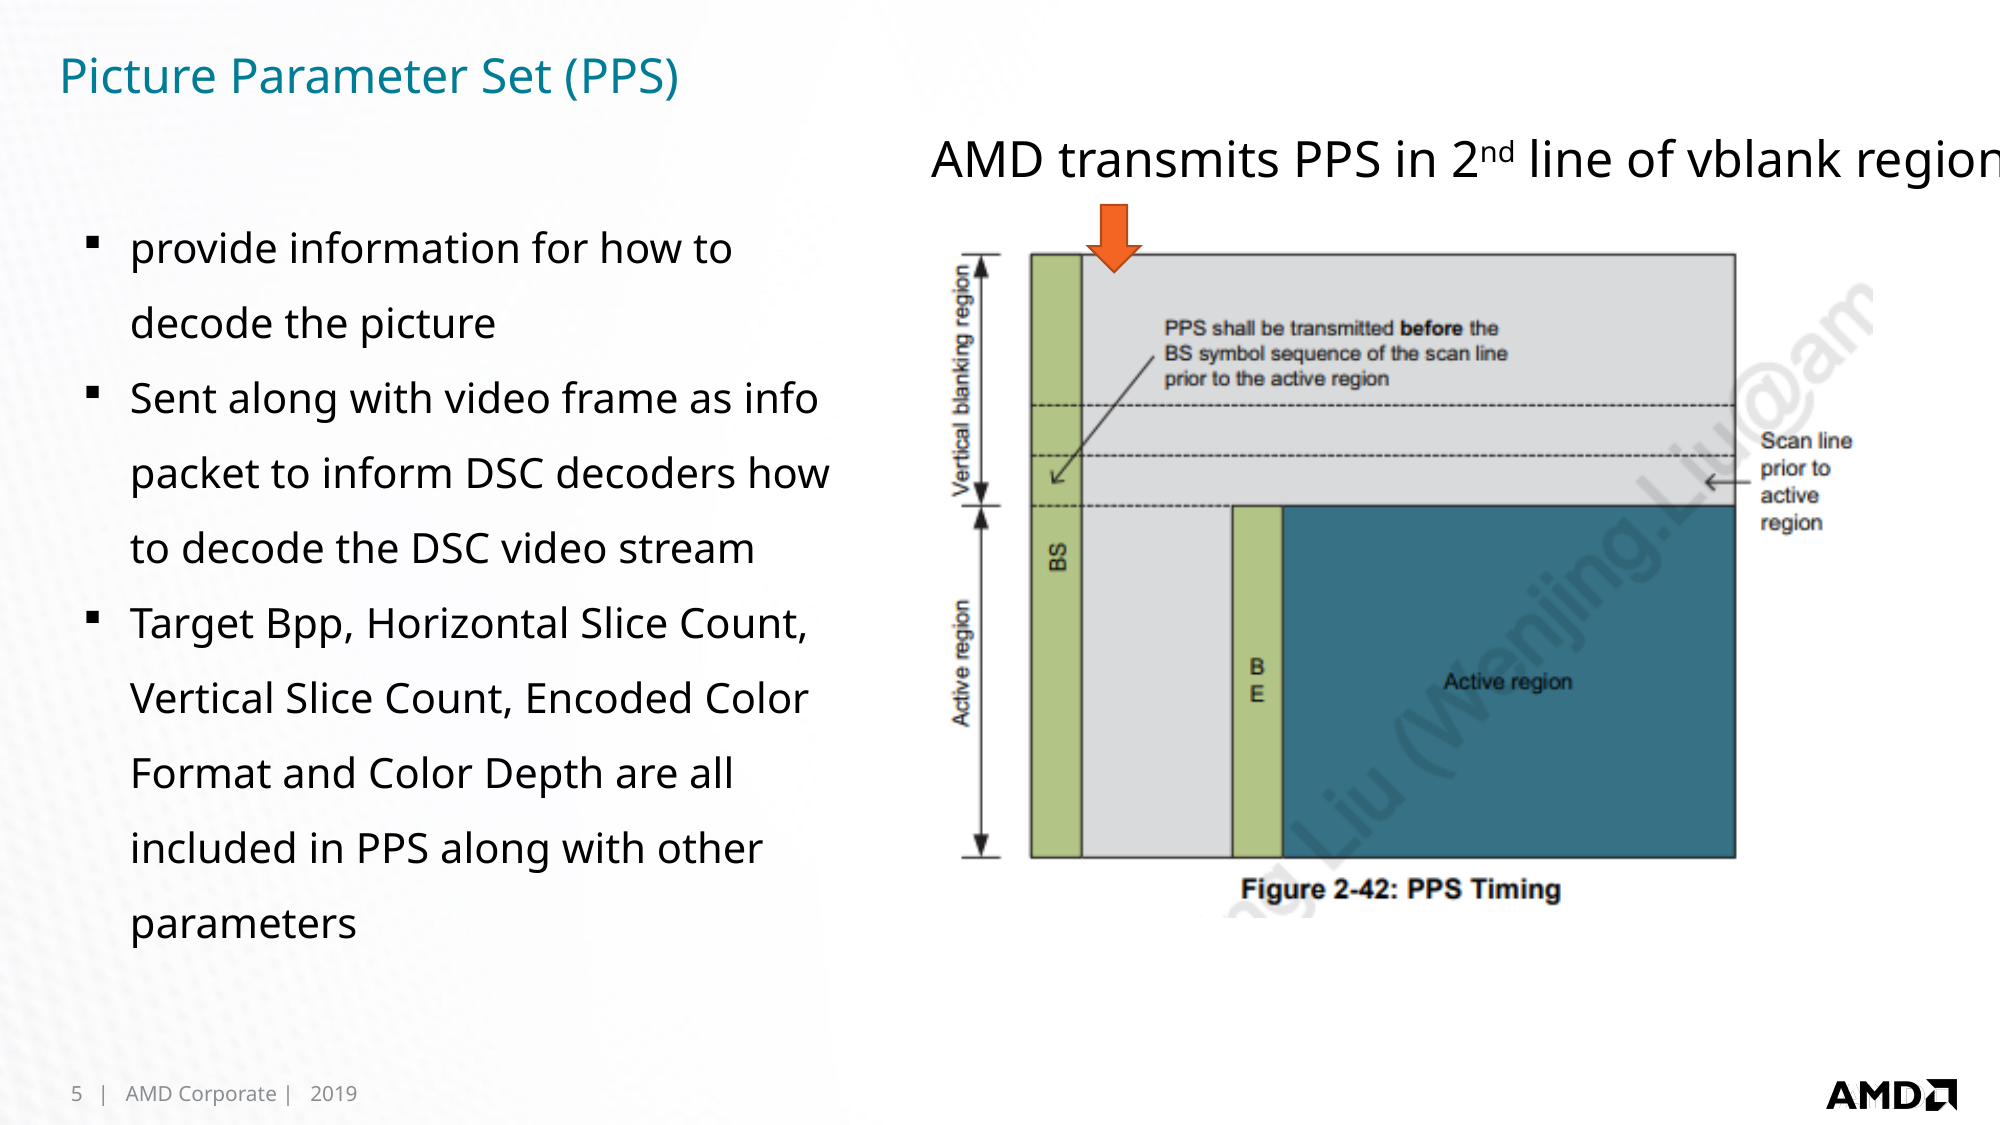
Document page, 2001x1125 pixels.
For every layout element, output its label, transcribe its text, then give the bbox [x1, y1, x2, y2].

footer | AMD Corporate | 2019 [98, 1065, 773, 1125]
text_box provide information for how to decode the picture Sent along with video frame as info packet to inform DSC decoders how to decode the DSC video stream Target Bpp, Horizontal Slice Count, Vertical Slice Count, Encoded Color Format and Color Depth are all included in PPS along with other parameters [68, 189, 883, 955]
text_box [1099, 203, 1129, 227]
picture [0, 0, 2000, 1125]
text_box AMD transmits PPS in 2nd line of vblank region [916, 120, 2000, 195]
title Picture Parameter Set (PPS) [43, 43, 1957, 112]
slide_number 5 [0, 1065, 98, 1125]
